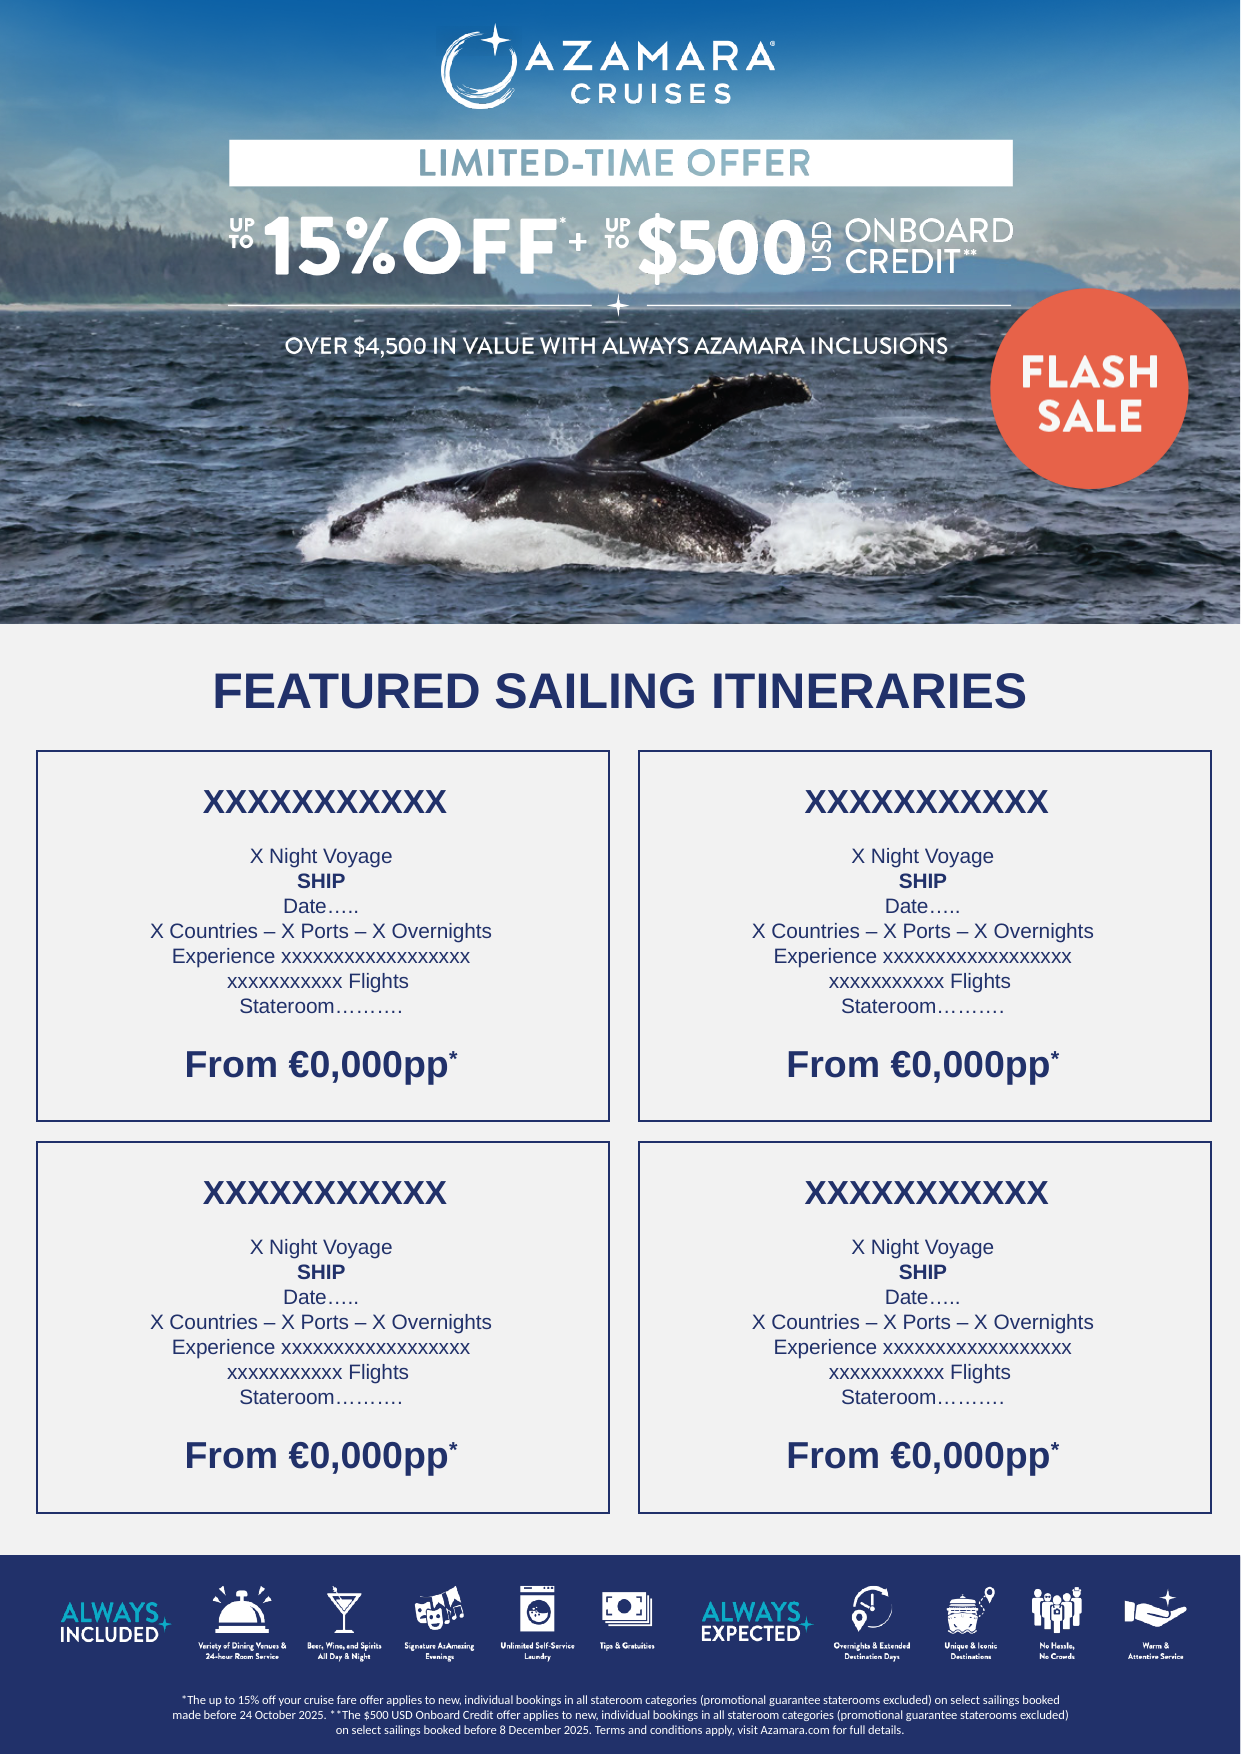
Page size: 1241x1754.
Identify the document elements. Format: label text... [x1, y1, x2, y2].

text_box *The up to 15% off your cruise fare offer applies to new, individual bookings in all stateroom categories (promotional guarantee staterooms excluded) on select sailings booked made before 24 October 2025. **The $500 USD Onboard Credit offer applies to new, individual bookings in all stateroom categories (promotional guarantee staterooms excluded) on select sailings booked before 8 December 2025. Terms and conditions apply, visit Azamara.com for full details. [150, 1684, 1090, 1745]
text_box XXXXXXXXXXX X Night Voyage SHIP Date….. X Countries – X Ports – X Overnights Experience xxxxxxxxxxxxxxxxxx xxxxxxxxxxx Flights Stateroom………. From €0,000pp* [35, 772, 607, 1093]
text_box [638, 1141, 1212, 1514]
text_box XXXXXXXXXXX X Night Voyage SHIP Date….. X Countries – X Ports – X Overnights Experience xxxxxxxxxxxxxxxxxx xxxxxxxxxxx Flights Stateroom………. From €0,000pp* [637, 772, 1209, 1093]
text_box XXXXXXXXXXX X Night Voyage SHIP Date….. X Countries – X Ports – X Overnights Experience xxxxxxxxxxxxxxxxxx xxxxxxxxxxx Flights Stateroom………. From €0,000pp* [637, 1164, 1209, 1484]
text_box XXXXXXXXXXX X Night Voyage SHIP Date….. X Countries – X Ports – X Overnights Experience xxxxxxxxxxxxxxxxxx xxxxxxxxxxx Flights Stateroom………. From €0,000pp* [35, 1164, 607, 1484]
text_box [0, 1555, 1241, 1754]
picture [59, 1585, 1187, 1662]
text_box [36, 750, 610, 1122]
text_box [638, 750, 1212, 1122]
text_box [36, 1141, 610, 1514]
text_box FEATURED SAILING ITINERARIES [0, 637, 1241, 740]
picture [0, 0, 1241, 624]
